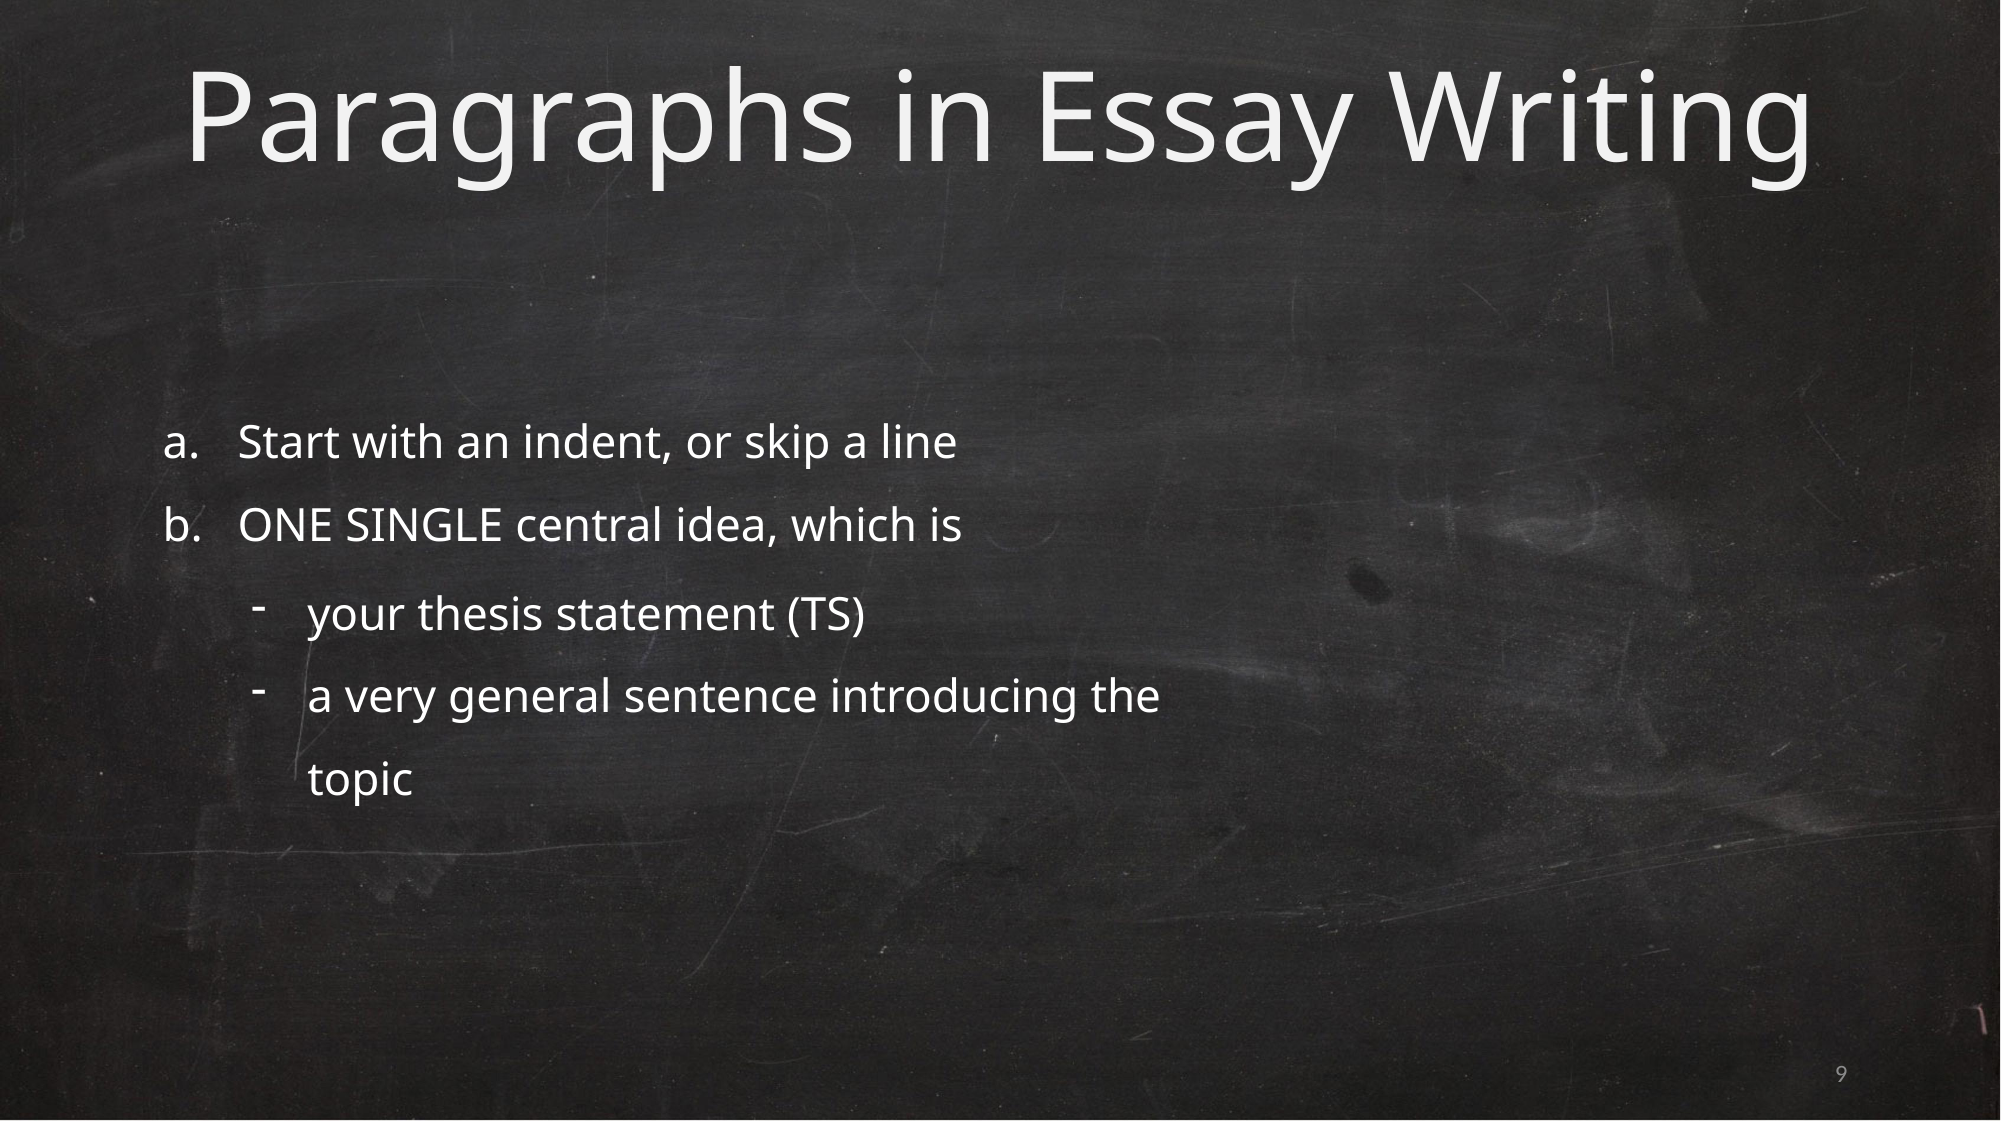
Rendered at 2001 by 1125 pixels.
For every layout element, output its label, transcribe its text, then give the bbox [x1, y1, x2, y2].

text_box Start with an indent, or skip a line ONE SINGLE central idea, which is [147, 378, 1000, 558]
title Paragraphs in Essay Writing [0, 28, 2000, 197]
slide_number 9 [1412, 1042, 1863, 1103]
text_box your thesis statement (TS) a very general sentence introducing the topic [236, 549, 1179, 812]
picture [0, 0, 2001, 1125]
